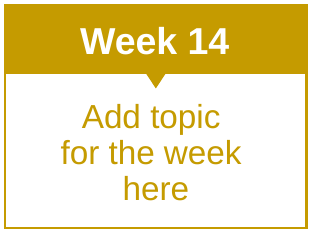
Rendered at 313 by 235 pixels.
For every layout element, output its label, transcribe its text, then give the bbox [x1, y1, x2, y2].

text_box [4, 5, 307, 89]
text_box Add topic for the week here [11, 92, 301, 215]
text_box [4, 4, 308, 229]
